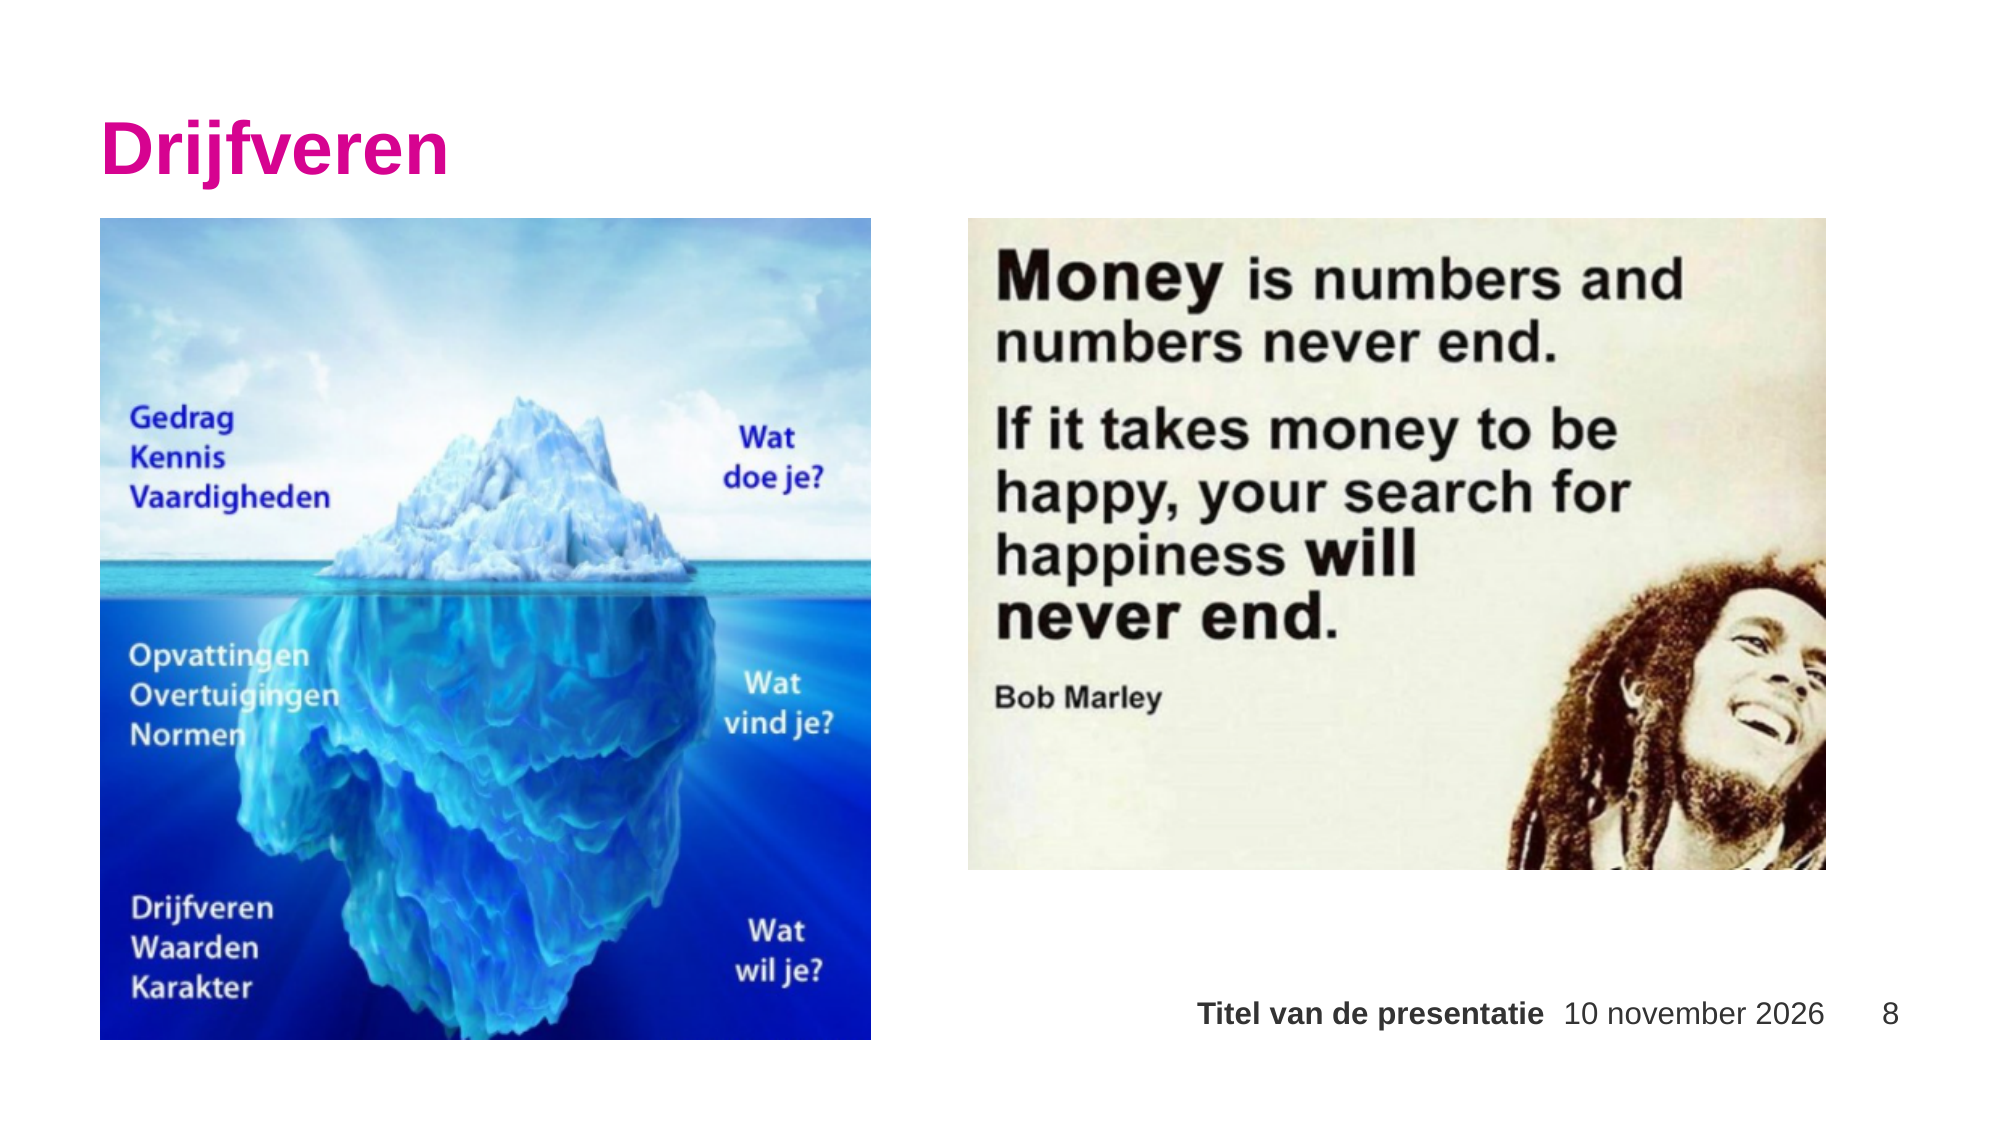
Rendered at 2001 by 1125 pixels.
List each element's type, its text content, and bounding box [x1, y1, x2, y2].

picture [968, 218, 1826, 870]
footer Titel van de presentatie [871, 993, 1546, 1033]
picture [100, 218, 871, 1040]
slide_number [1546, 993, 1825, 1033]
slide_number 8 [1825, 993, 1900, 1033]
title Drijfveren [100, 100, 1900, 190]
